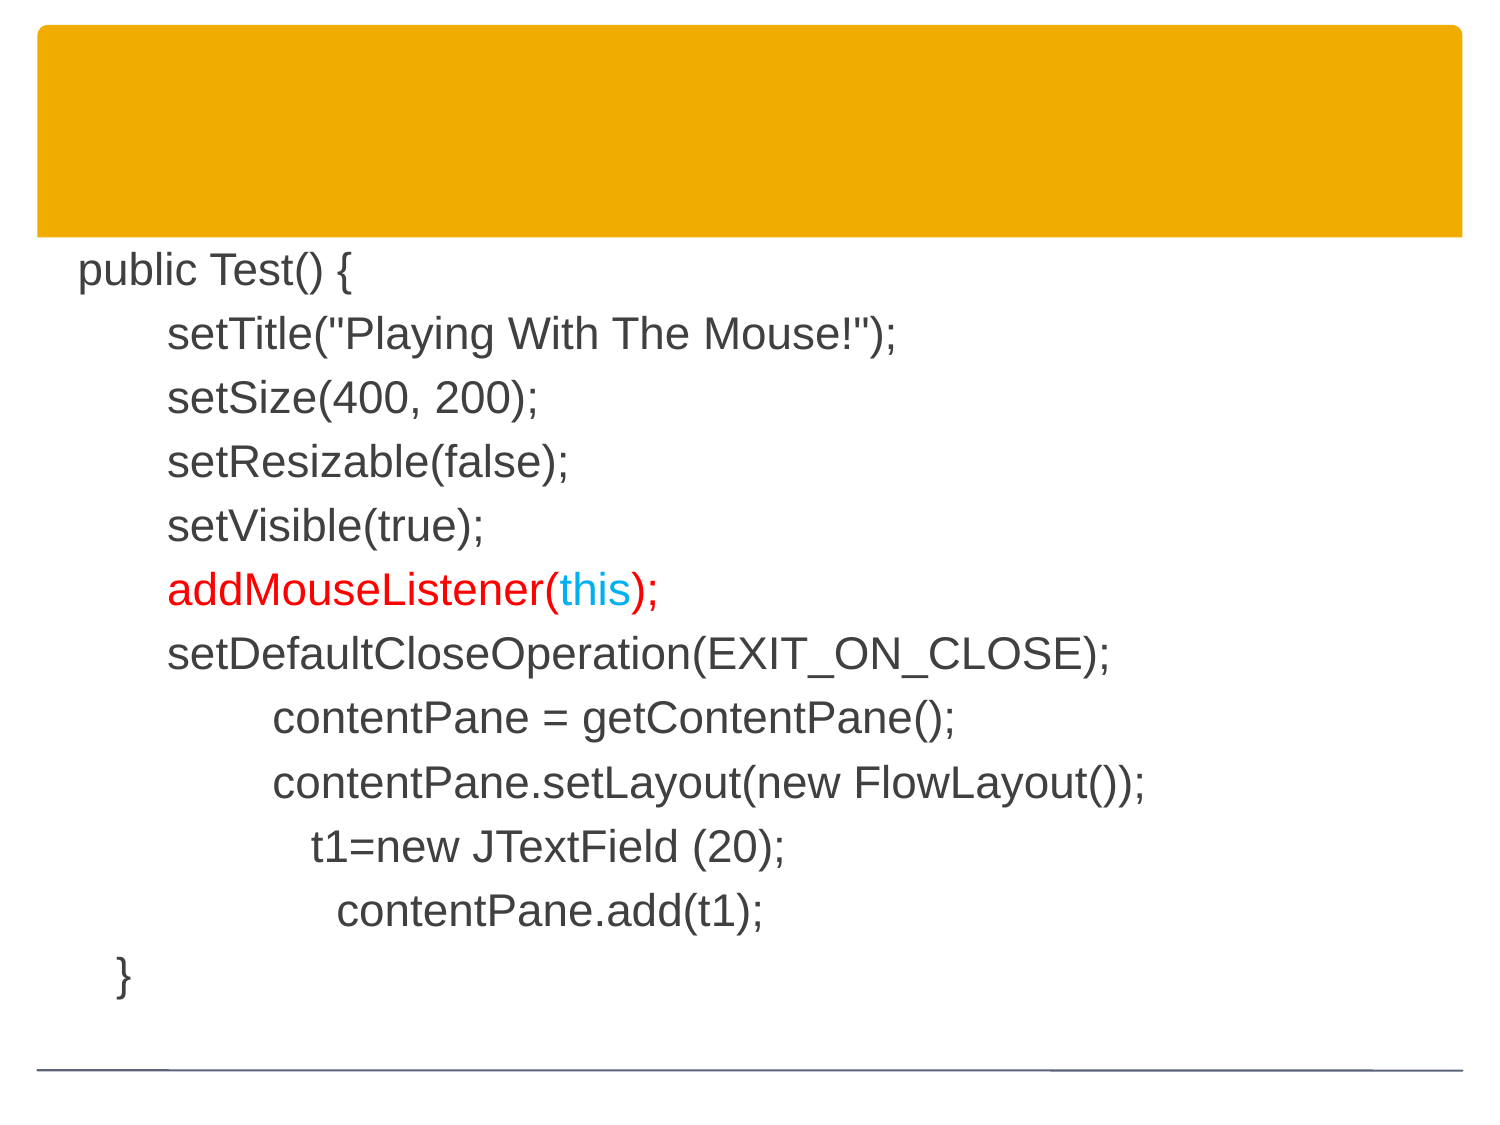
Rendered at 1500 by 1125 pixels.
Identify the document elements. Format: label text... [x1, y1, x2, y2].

list public Test() { setTitle("Playing With The Mouse!"); setSize(400, 200); setResizable(false); setVisible(true); addMouseListener(this); setDefaultCloseOperation(EXIT_ON_CLOSE); contentPane = getContentPane(); contentPane.setLayout(new FlowLayout()); t1=new JTextField (20); contentPane.add(t1); } [49, 231, 1451, 1051]
